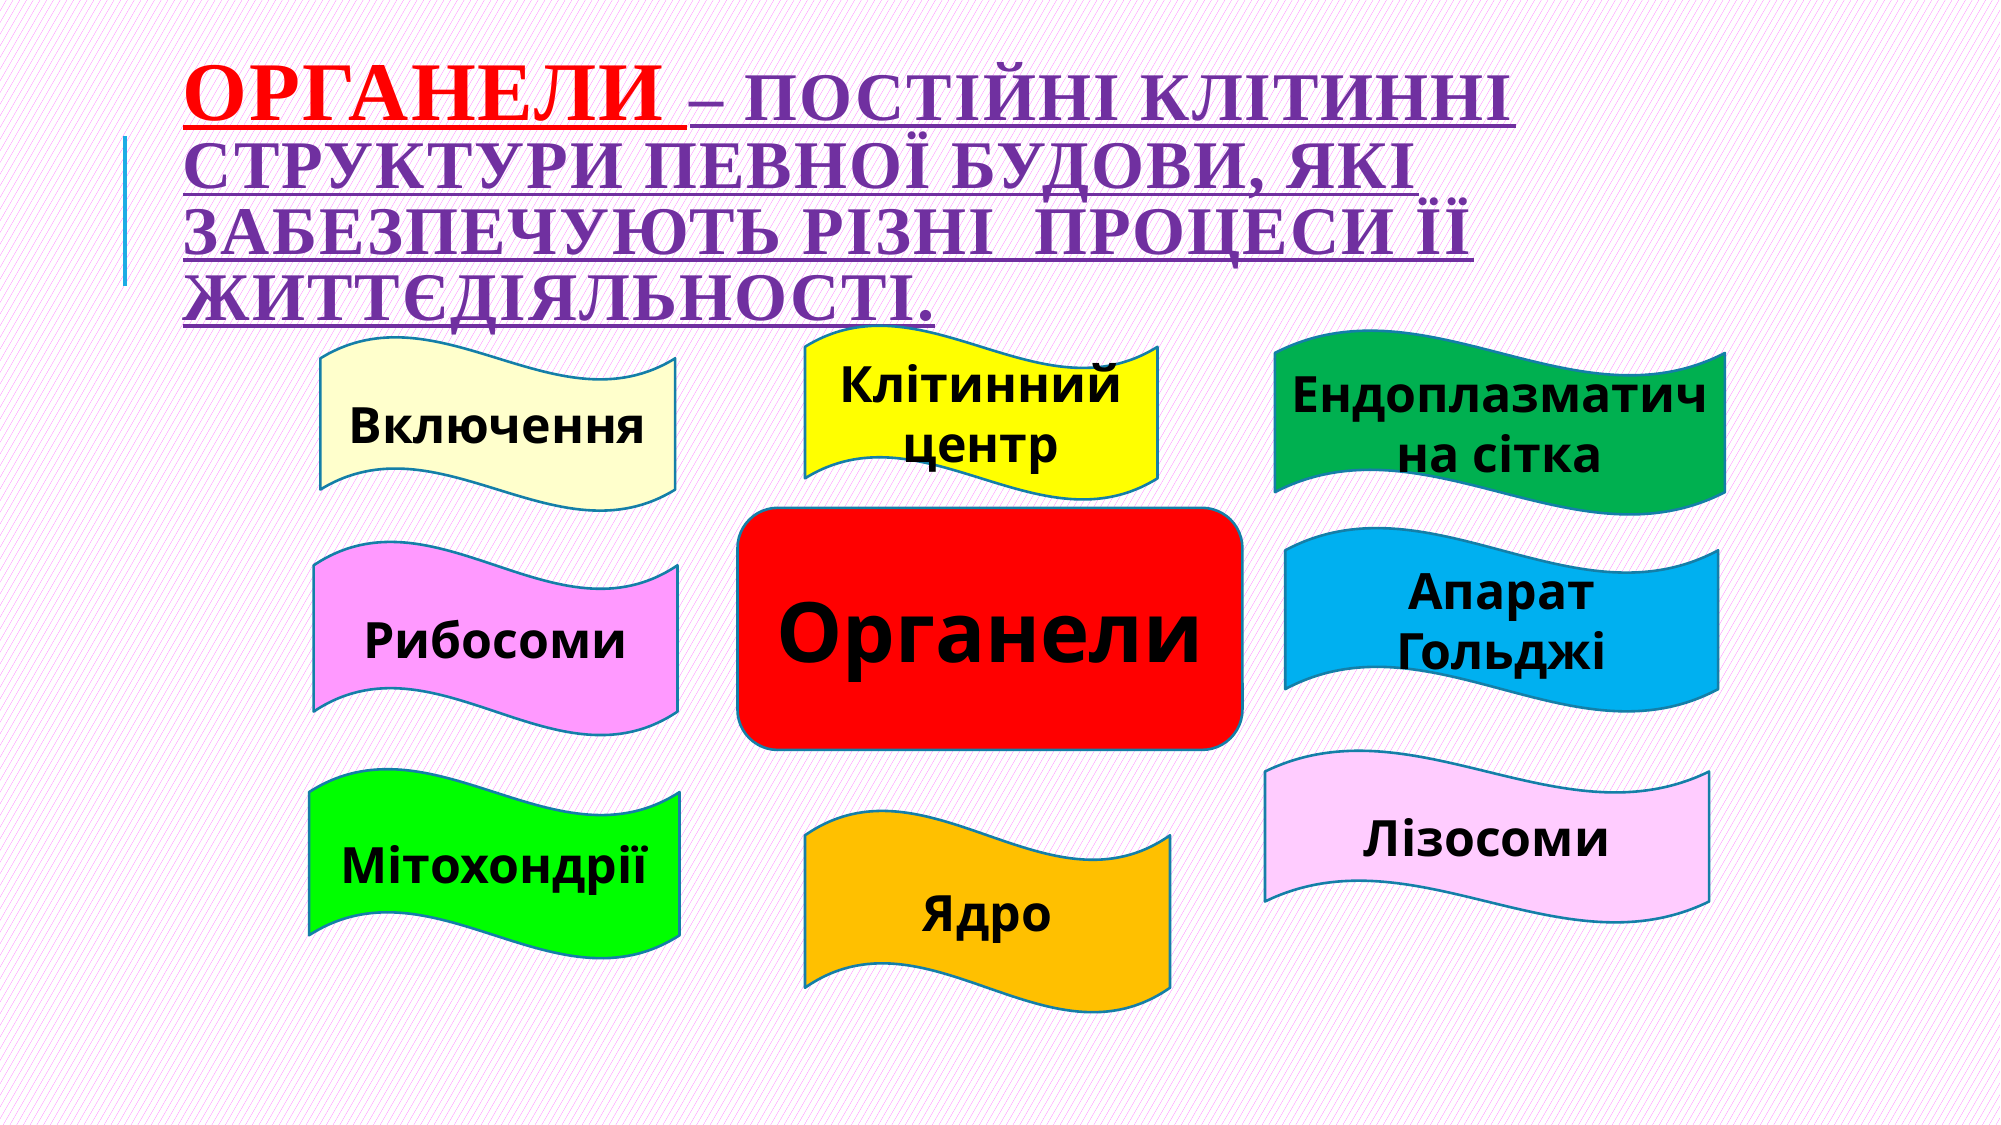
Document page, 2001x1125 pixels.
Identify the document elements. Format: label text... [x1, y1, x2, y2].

text_box Рибосоми [312, 540, 679, 737]
text_box Включення [319, 336, 677, 512]
text_box Лізосоми [1263, 749, 1711, 924]
text_box Ядро [803, 809, 1172, 1014]
text_box Клітинний центр [803, 324, 1159, 501]
text_box Мітохондрії [307, 767, 681, 960]
title Органели – постійні клітинні структури певної будови, які забезпечують різні процеси її життєдіяльності. [168, 47, 1763, 342]
text_box Ендоплазматична сітка [1273, 329, 1727, 516]
text_box Органели [736, 506, 1244, 752]
text_box Апарат Гольджі [1283, 526, 1720, 713]
